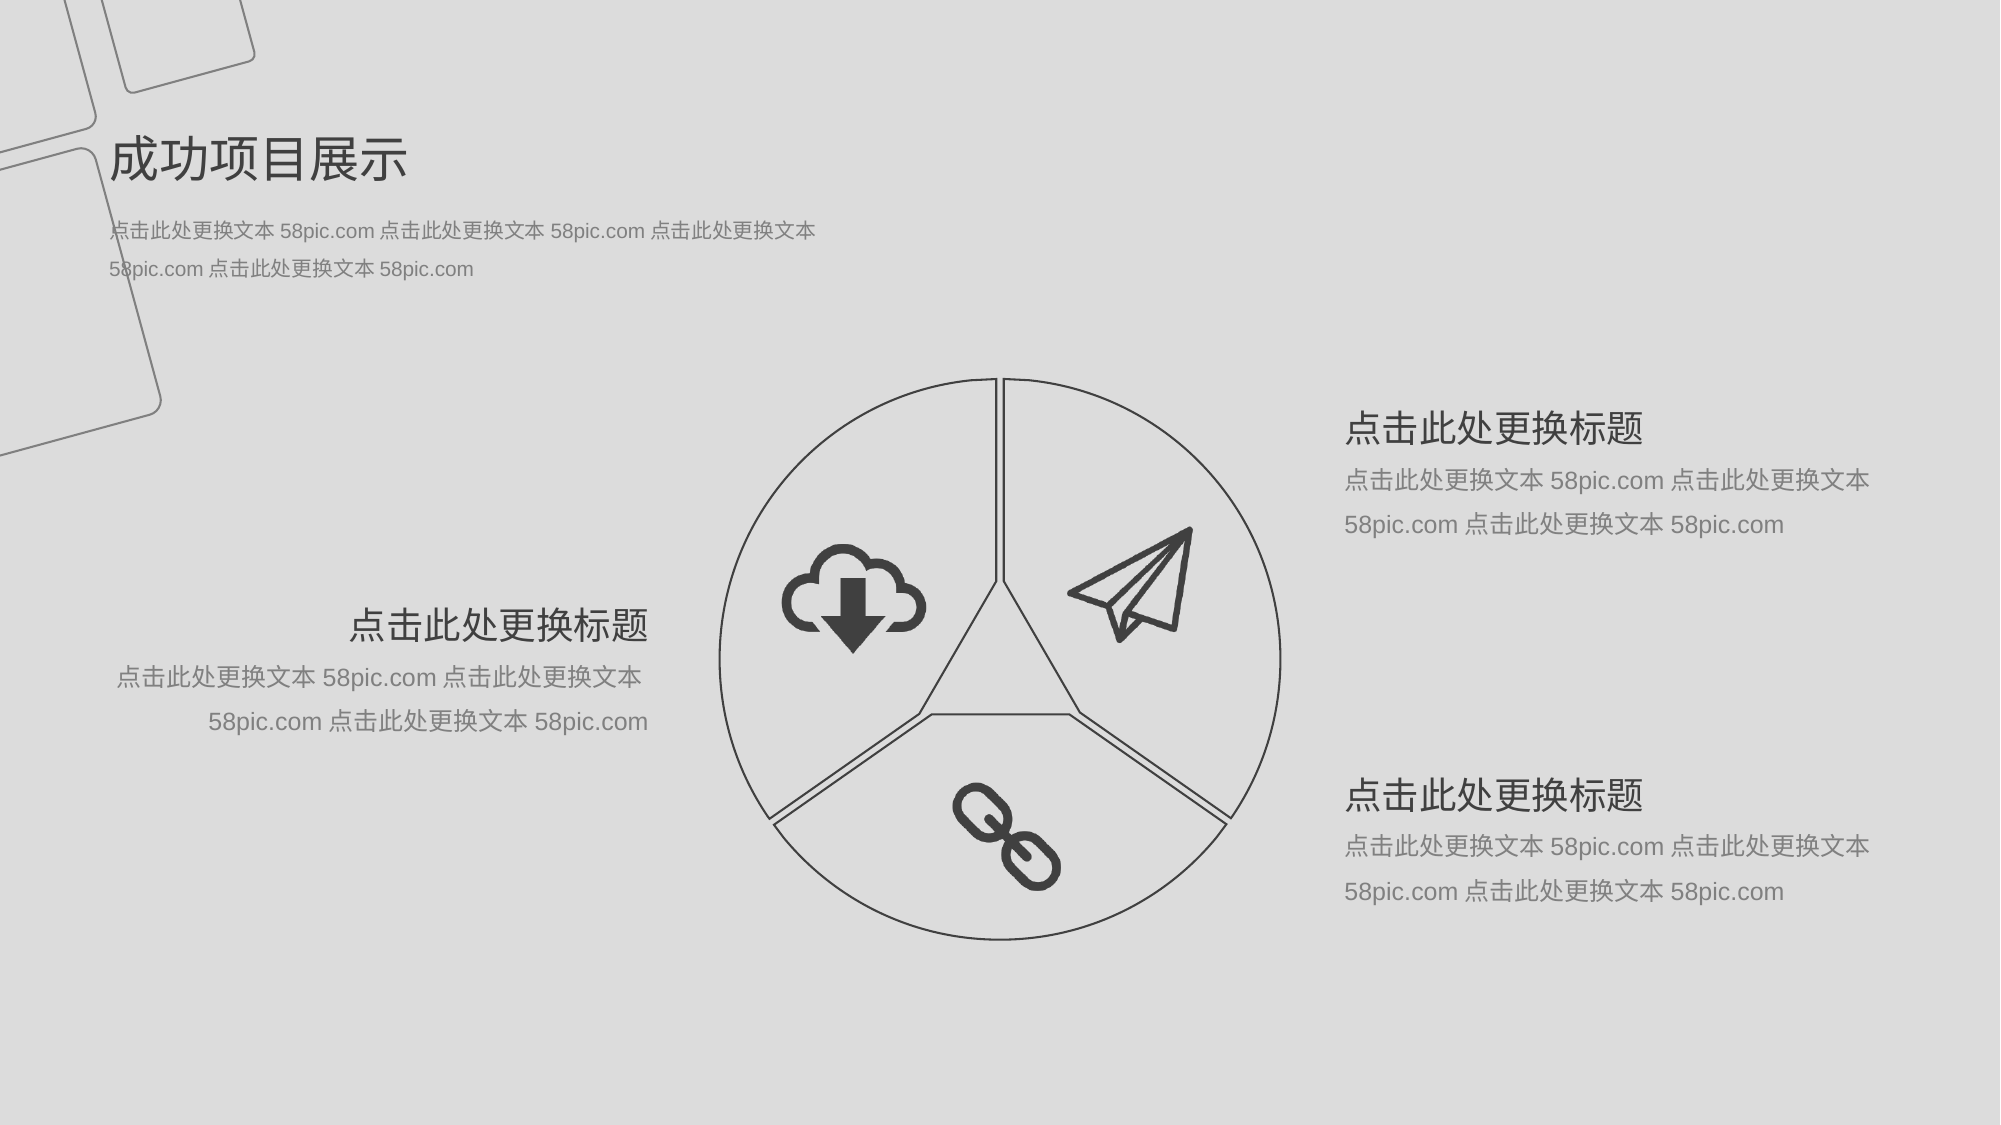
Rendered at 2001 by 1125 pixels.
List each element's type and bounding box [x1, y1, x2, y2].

text_box [0, 0, 895, 449]
text_box [98, 378, 1916, 915]
text_box [719, 915, 1281, 940]
